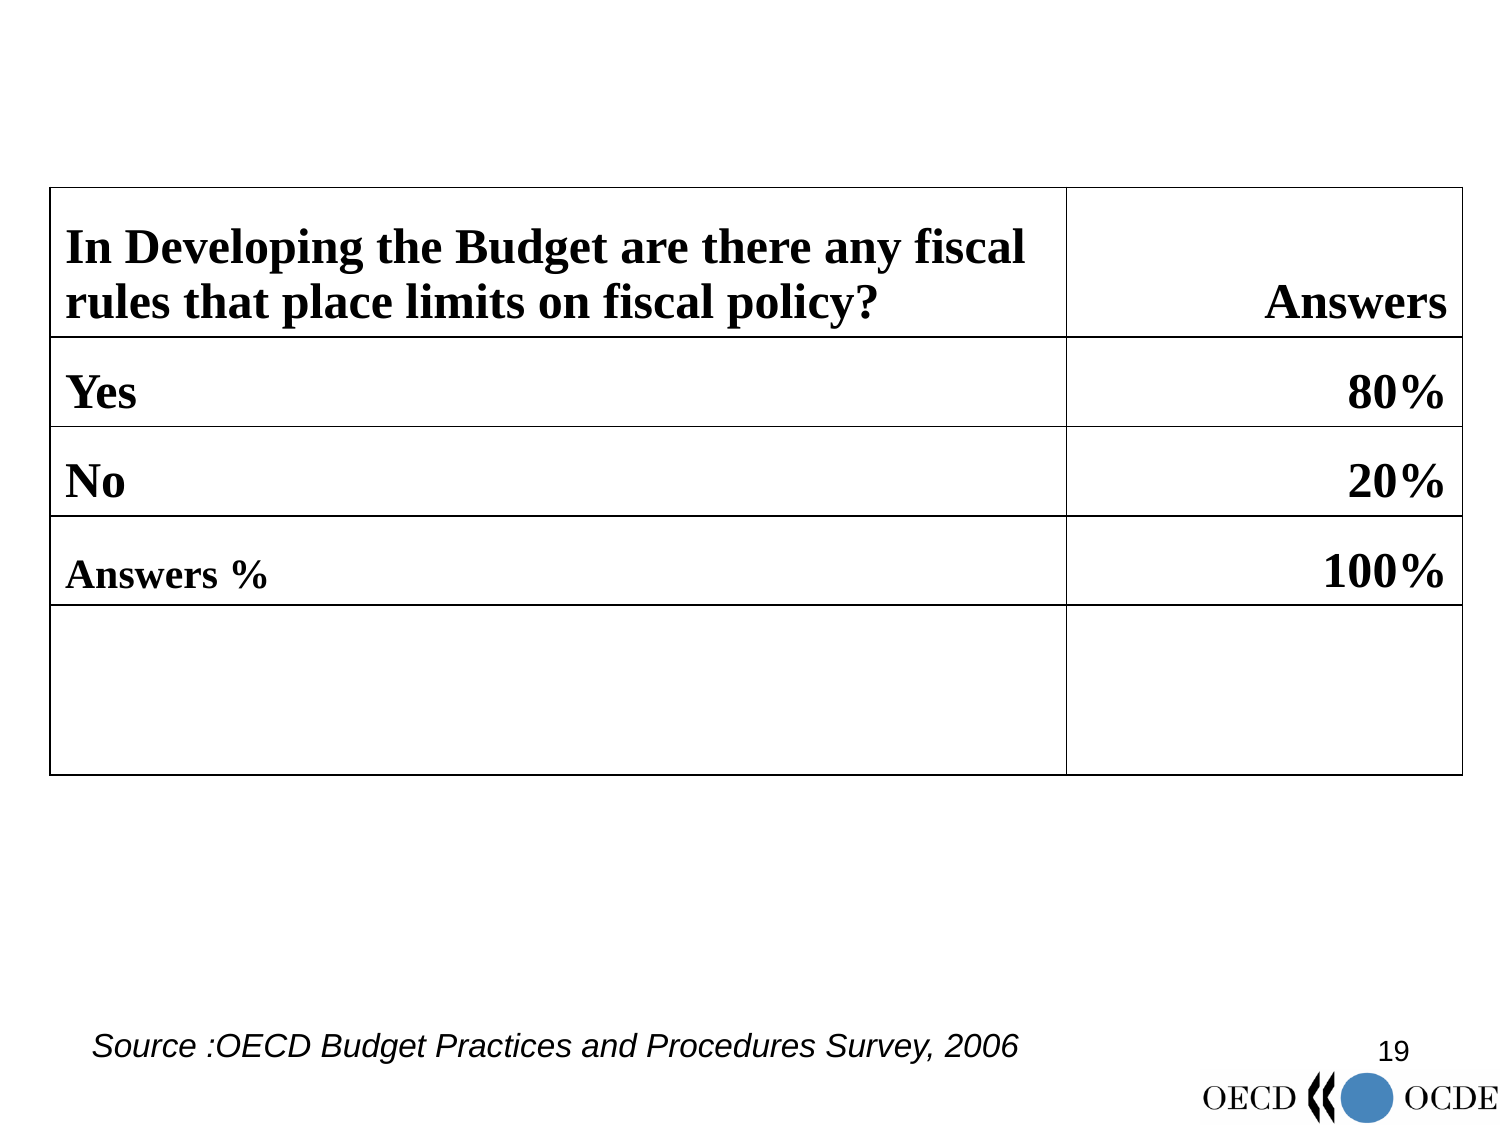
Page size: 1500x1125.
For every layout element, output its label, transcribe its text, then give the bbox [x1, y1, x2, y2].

table_cell [1067, 606, 1462, 774]
table_cell Answers % [51, 517, 1066, 604]
table_header In Developing the Budget are there any fiscal rules that place limits on fiscal policy? [51, 188, 1066, 336]
table_cell Yes [51, 338, 1066, 426]
table_cell 100% [1067, 517, 1462, 604]
table_cell 20% [1067, 427, 1462, 515]
table_cell 80% [1067, 338, 1462, 426]
slide_number 19 [1074, 1024, 1426, 1103]
picture [1199, 1068, 1500, 1125]
table_cell No [51, 427, 1066, 515]
table_cell [51, 606, 1066, 774]
text_box Source :OECD Budget Practices and Procedures Survey, 2006 [76, 1016, 1036, 1071]
table_header Answers [1067, 188, 1462, 336]
